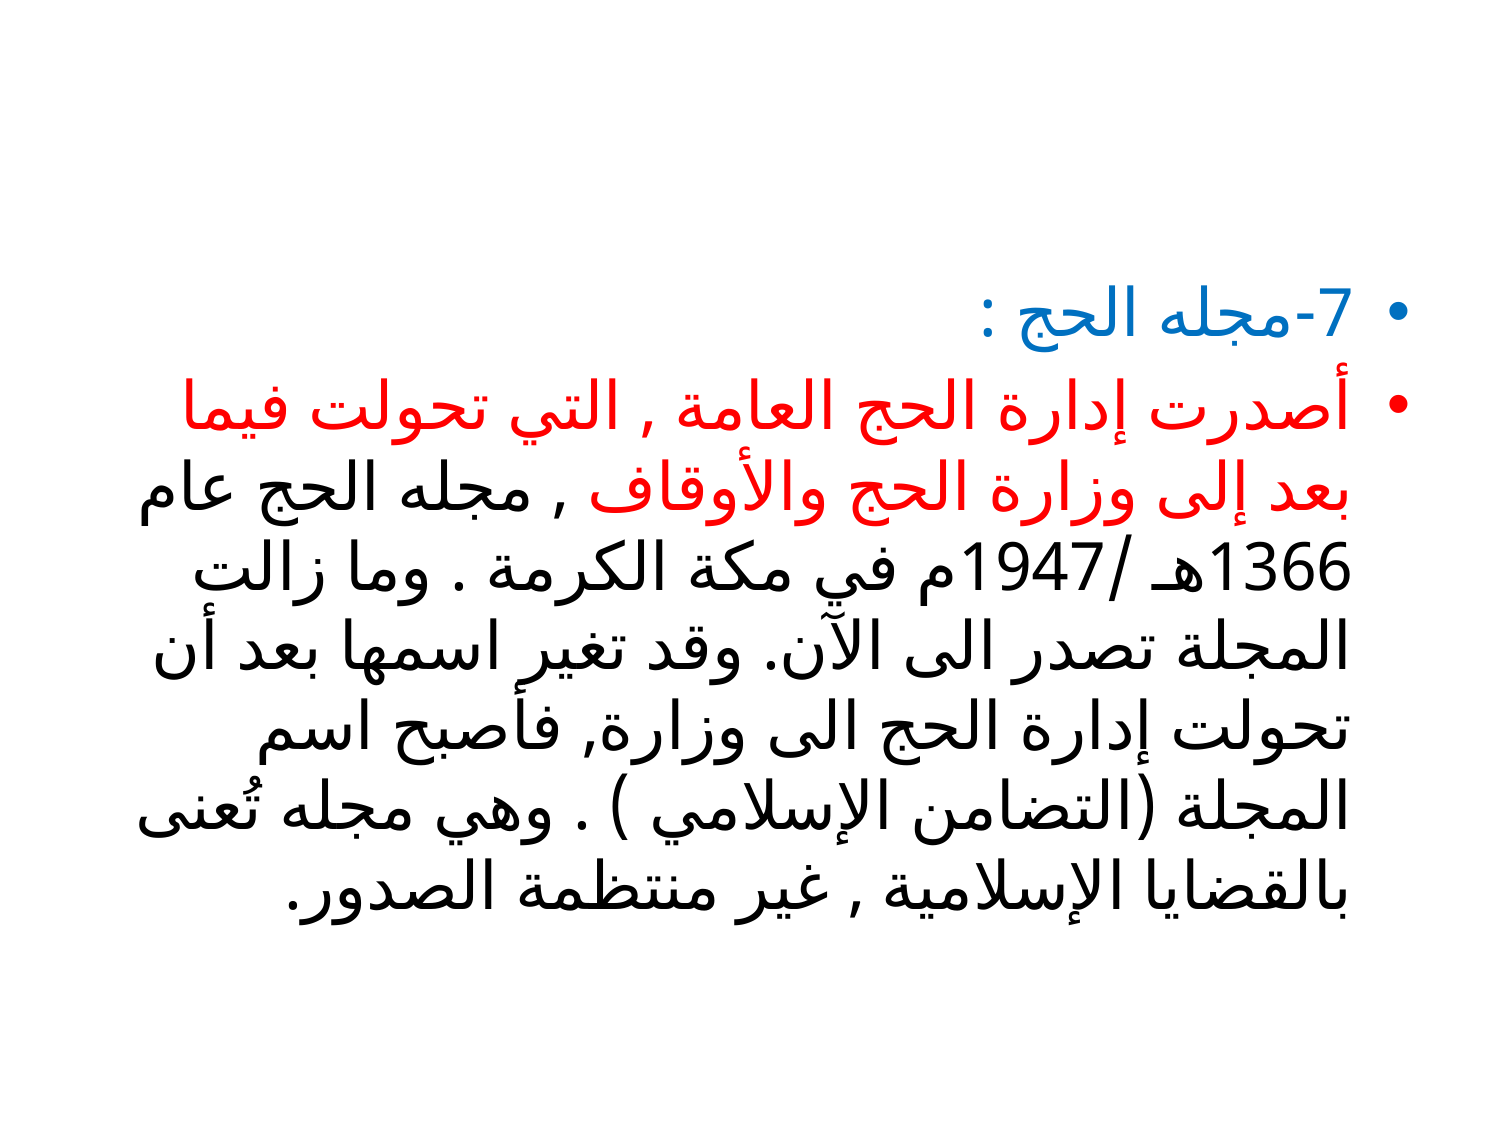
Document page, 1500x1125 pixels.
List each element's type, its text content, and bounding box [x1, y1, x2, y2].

list 7-مجله الحج : أصدرت إدارة الحج العامة , التي تحولت فيما بعد إلى وزارة الحج والأوقاف , مجله الحج عام 1366هـ /1947م في مكة الكرمة . وما زالت المجلة تصدر الى الآن. وقد تغير اسمها بعد أن تحولت إدارة الحج الى وزارة, فأصبح اسم المجلة (التضامن الإسلامي ) . وهي مجله تُعنى بالقضايا الإسلامية , غير منتظمة الصدور. [75, 262, 1425, 1005]
